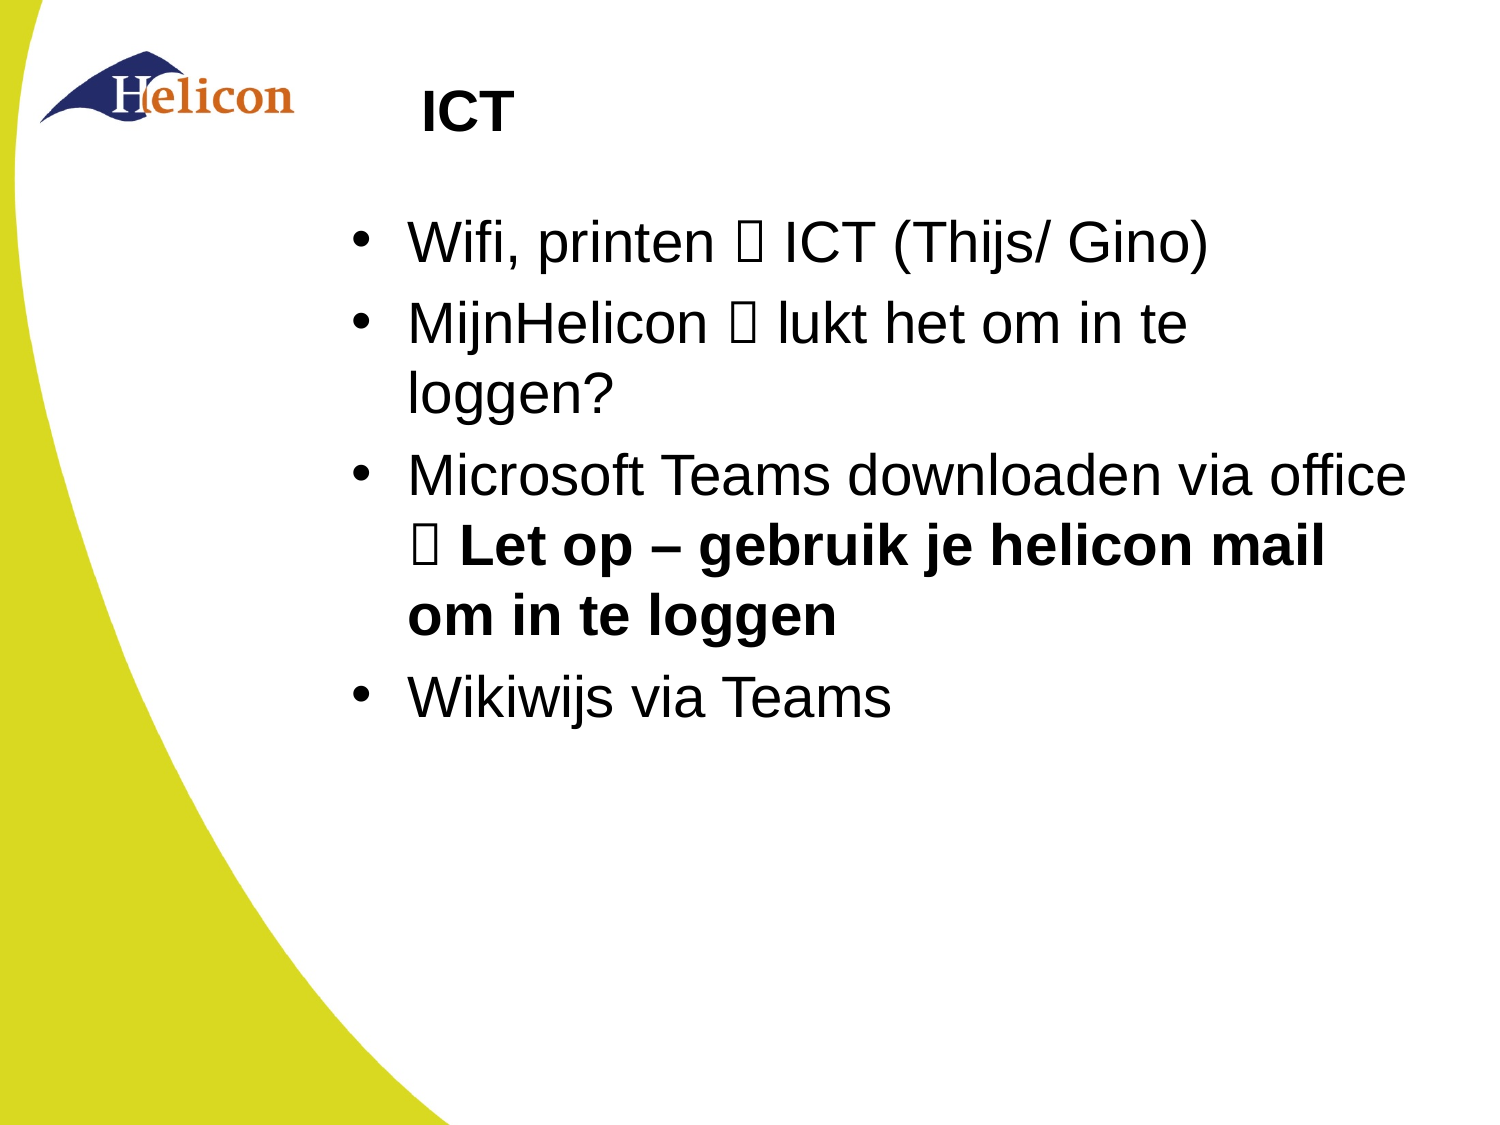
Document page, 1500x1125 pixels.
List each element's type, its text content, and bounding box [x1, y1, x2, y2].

picture [0, 0, 1500, 1125]
list Wifi, printen  ICT (Thijs/ Gino) MijnHelicon  lukt het om in te loggen? Microsoft Teams downloaden via office  Let op – gebruik je helicon mail om in te loggen Wikiwijs via Teams [336, 196, 1425, 1005]
title ICT [324, 54, 1415, 161]
